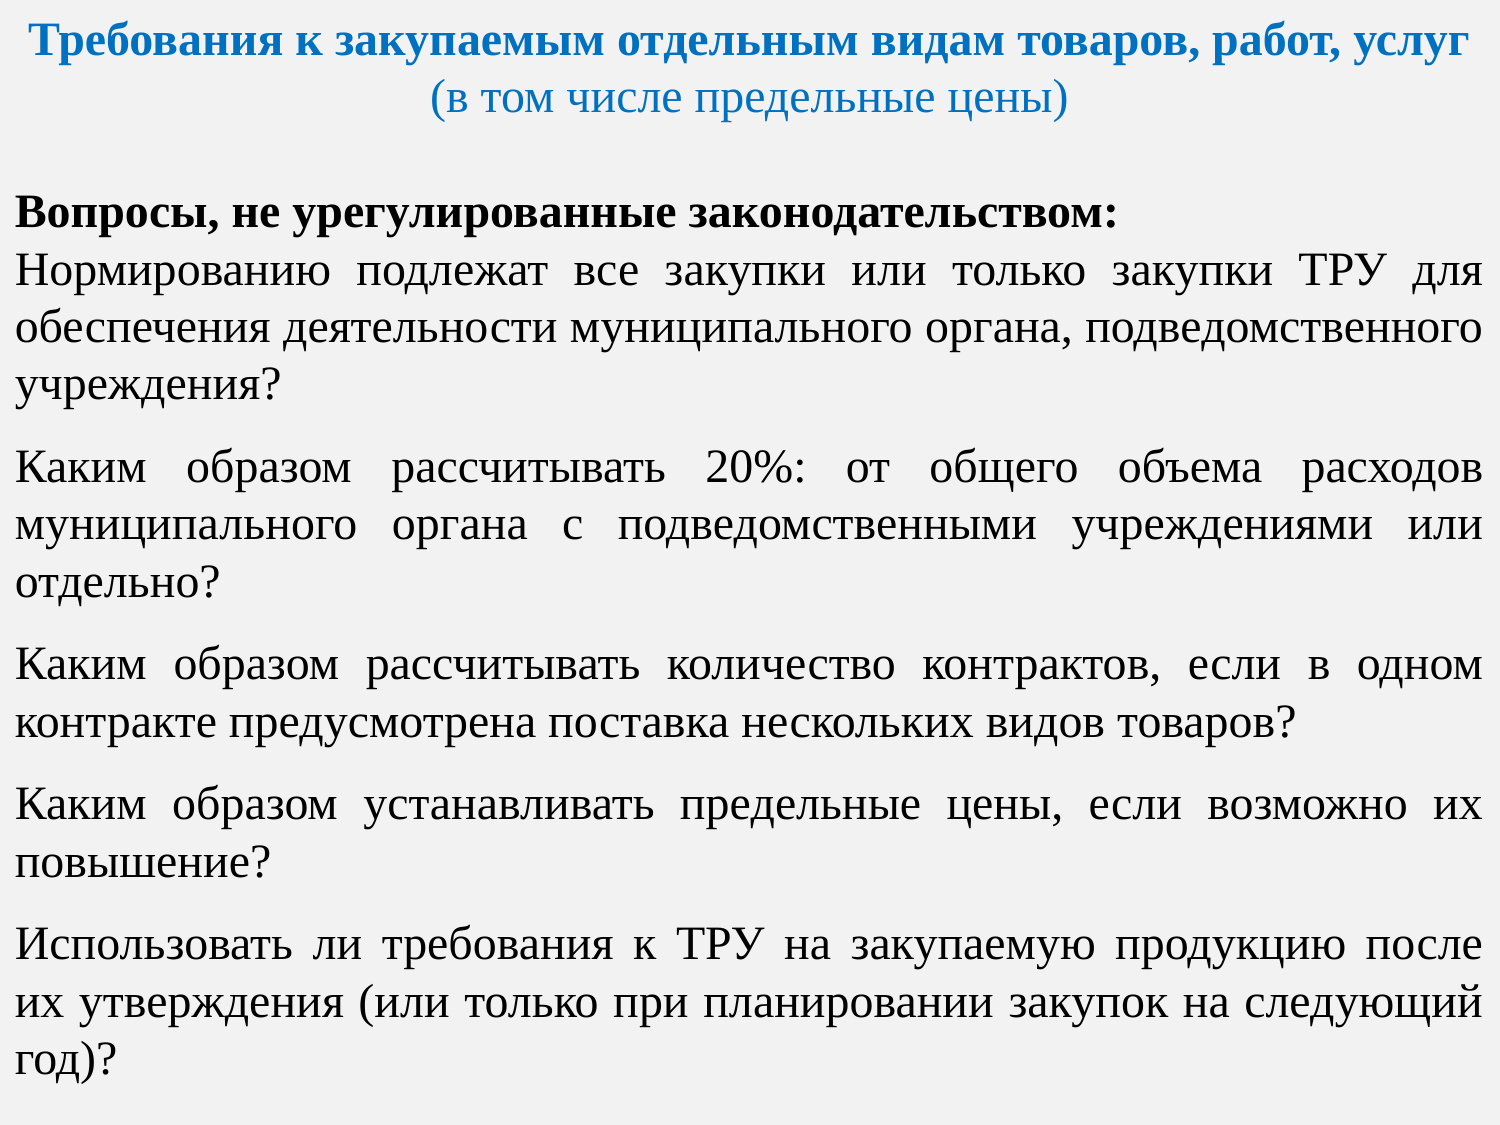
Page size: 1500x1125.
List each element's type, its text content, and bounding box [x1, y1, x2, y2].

text_box Требования к закупаемым отдельным видам товаров, работ, услуг (в том числе предельные цены) Вопросы, не урегулированные законодательством: Нормированию подлежат все закупки или только закупки ТРУ для обеспечения деятельности муниципального органа, подведомственного учреждения? Каким образом рассчитывать 20%: от общего объема расходов муниципального органа с подведомственными учреждениями или отдельно? Каким образом рассчитывать количество контрактов, если в одном контракте предусмотрена поставка нескольких видов товаров? Каким образом устанавливать предельные цены, если возможно их повышение? Использовать ли требования к ТРУ на закупаемую продукцию после их утверждения (или только при планировании закупок на следующий год)? [0, 0, 1500, 1092]
